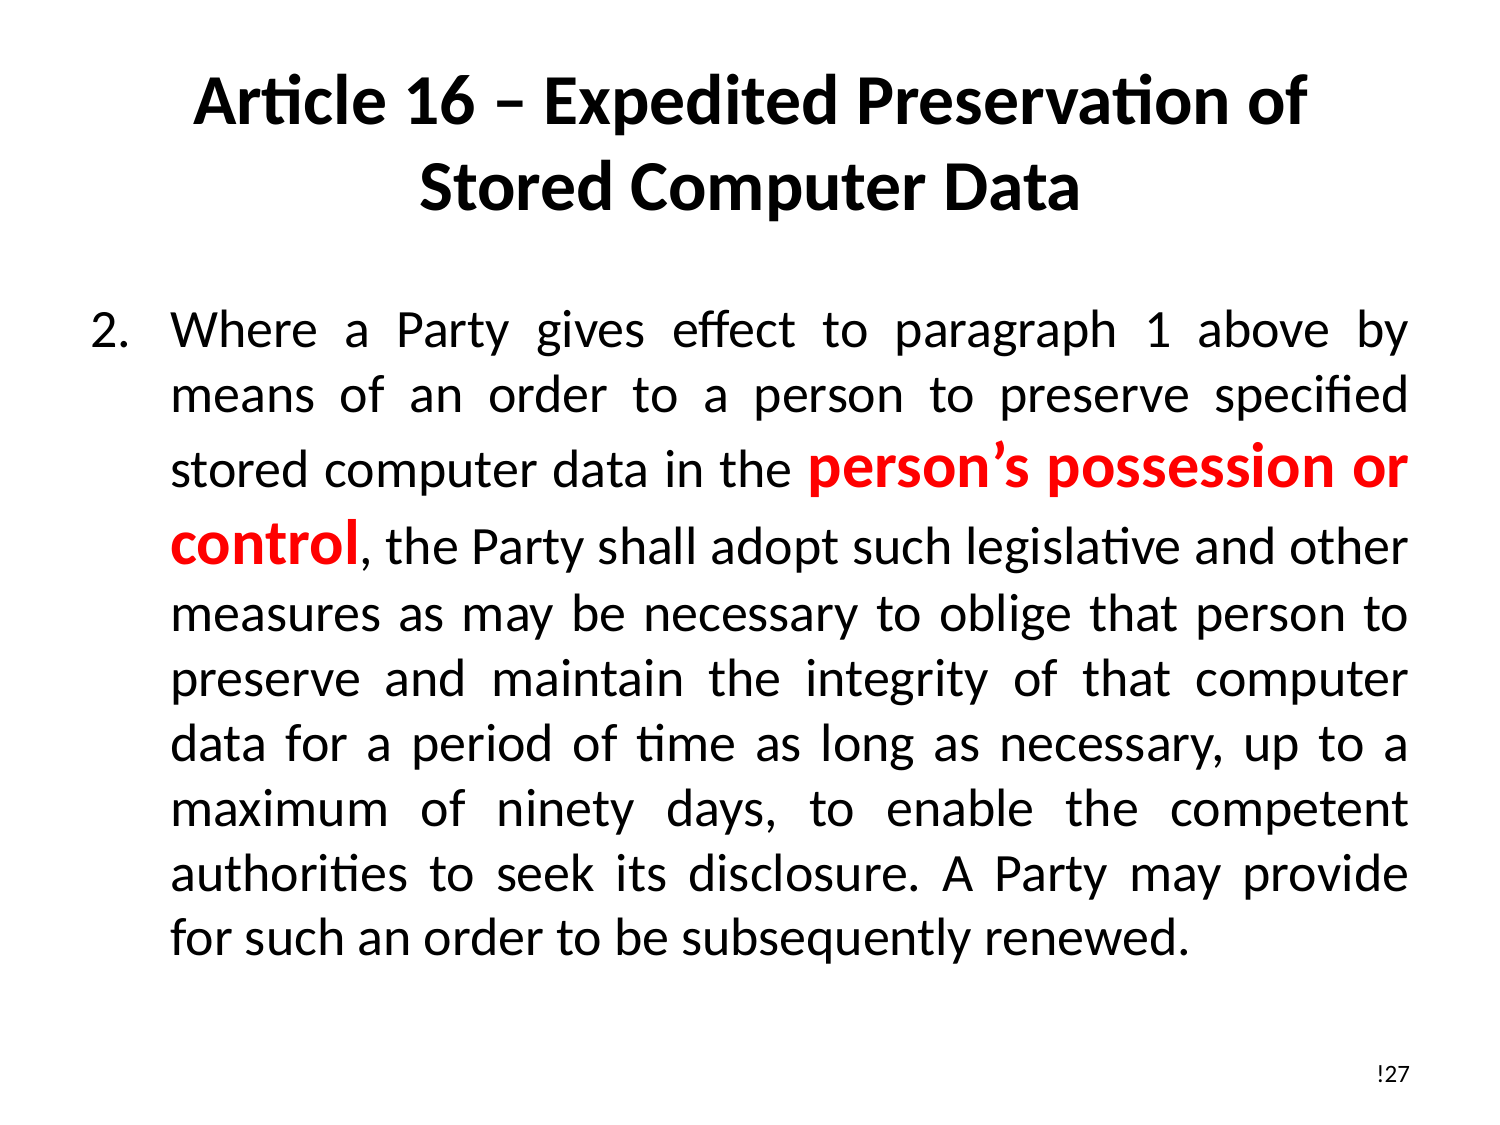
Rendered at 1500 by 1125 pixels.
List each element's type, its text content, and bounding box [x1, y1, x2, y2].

title Article 16 – Expedited Preservation of Stored Computer Data [76, 44, 1426, 232]
slide_number !27 [1074, 1042, 1425, 1103]
list Where a Party gives effect to paragraph 1 above by means of an order to a person to preserve specified stored computer data in the person’s possession or control, the Party shall adopt such legislative and other measures as may be necessary to oblige that person to preserve and maintain the integrity of that computer data for a period of time as long as necessary, up to a maximum of ninety days, to enable the competent authorities to seek its disclosure. A Party may provide for such an order to be subsequently renewed. [74, 286, 1426, 1030]
